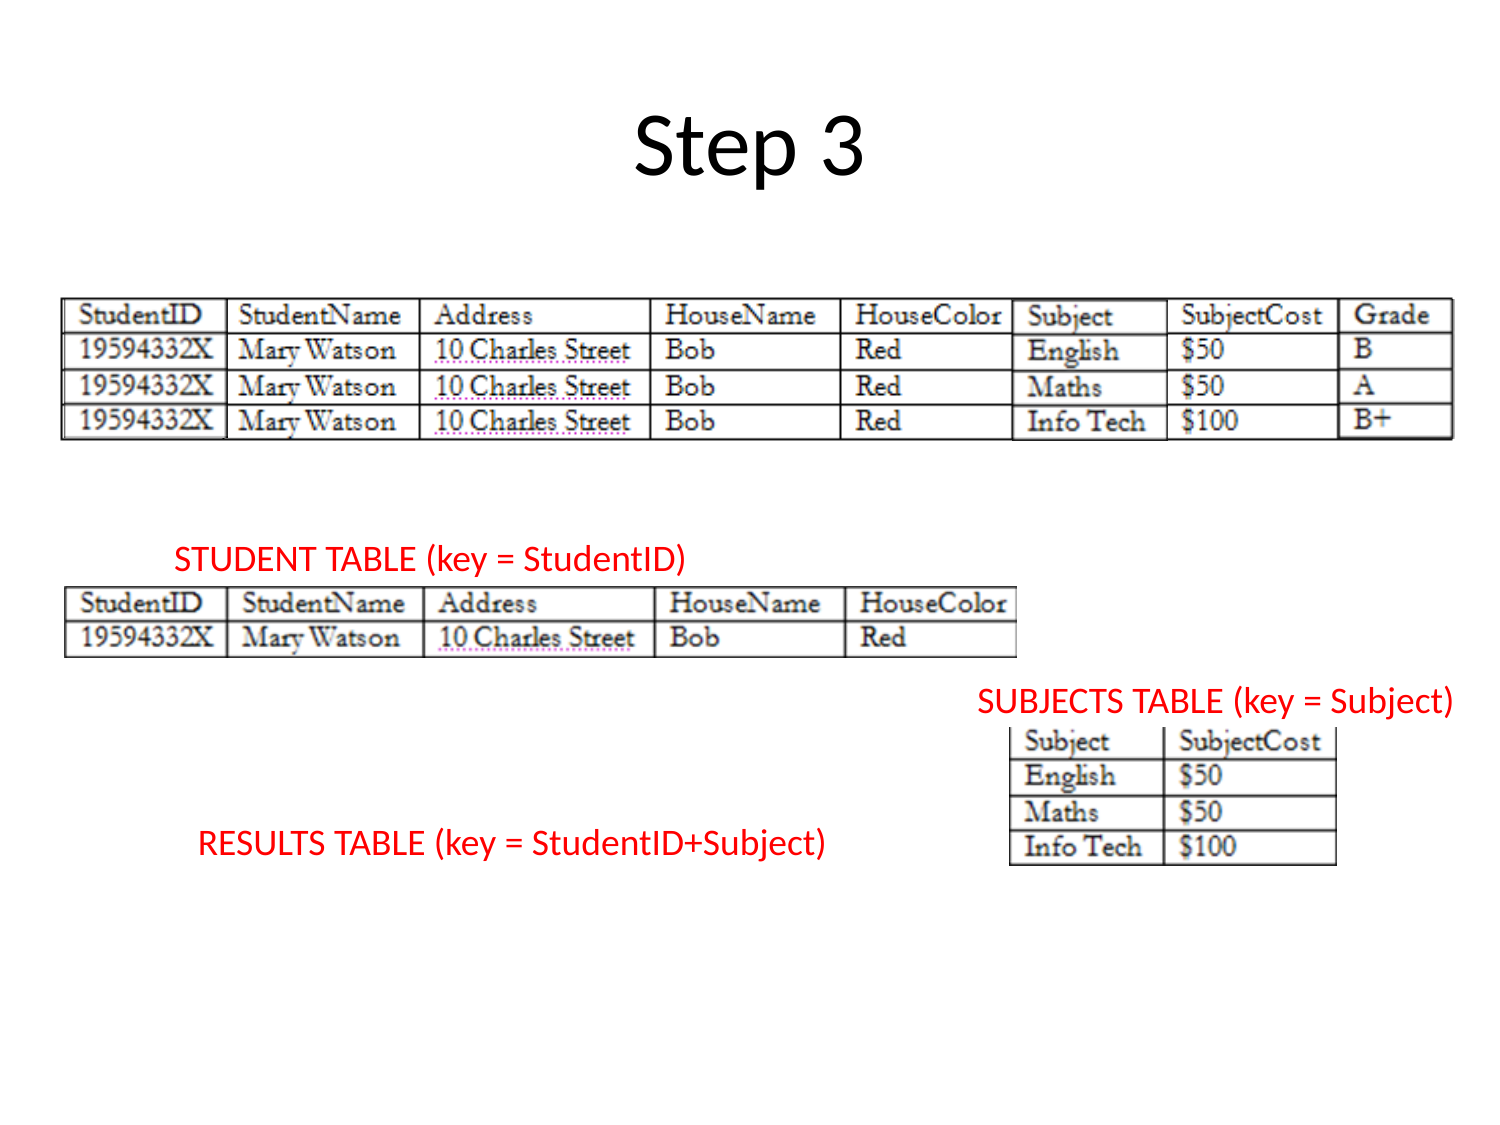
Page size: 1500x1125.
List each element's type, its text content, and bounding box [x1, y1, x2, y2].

text_box SUBJECTS TABLE (key = Subject) [962, 668, 1500, 729]
text_box RESULTS TABLE (key = StudentID+Subject) [183, 810, 939, 871]
picture [64, 585, 1017, 659]
picture [52, 290, 1460, 447]
text_box STUDENT TABLE (key = StudentID) [159, 527, 916, 584]
title Step 3 [75, 45, 1425, 233]
picture [1009, 727, 1337, 866]
